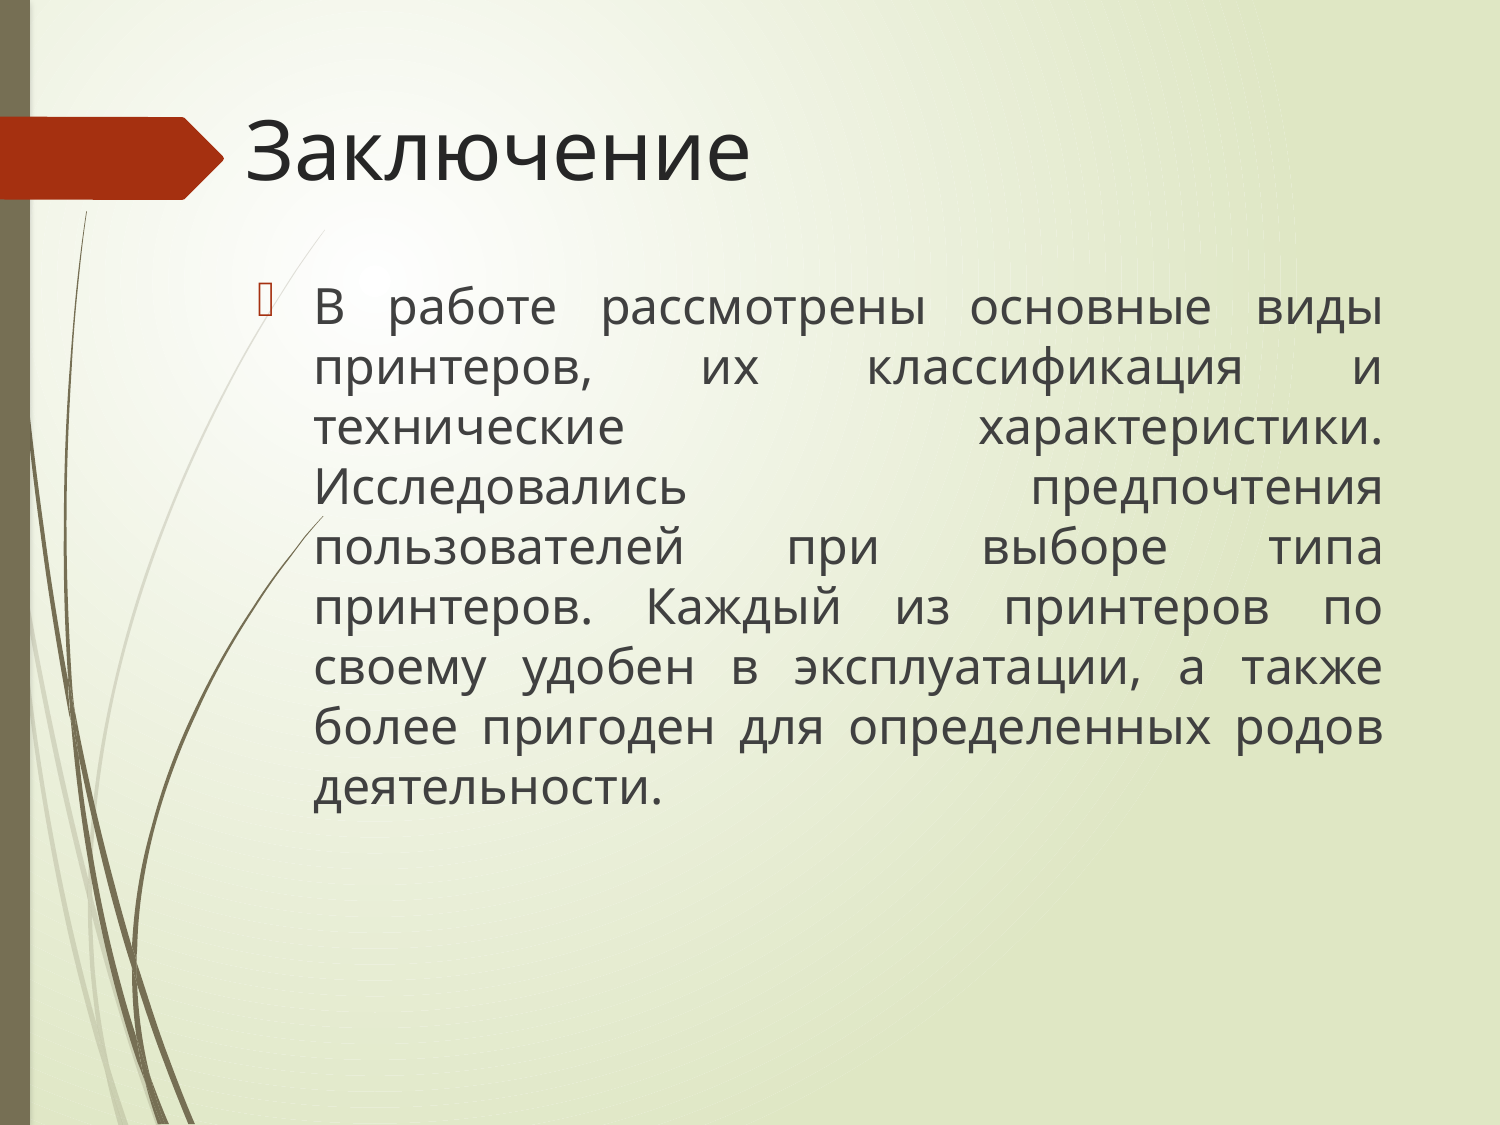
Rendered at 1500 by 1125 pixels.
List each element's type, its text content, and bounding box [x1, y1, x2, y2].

title Заключение [230, 90, 1312, 301]
list В работе рассмотрены основные виды принтеров, их классификация и технические характеристики. Исследовались предпочтения пользователей при выборе типа принтеров. Каждый из принтеров по своему удобен в эксплуатации, а также более пригоден для определенных родов деятельности. [242, 267, 1400, 941]
